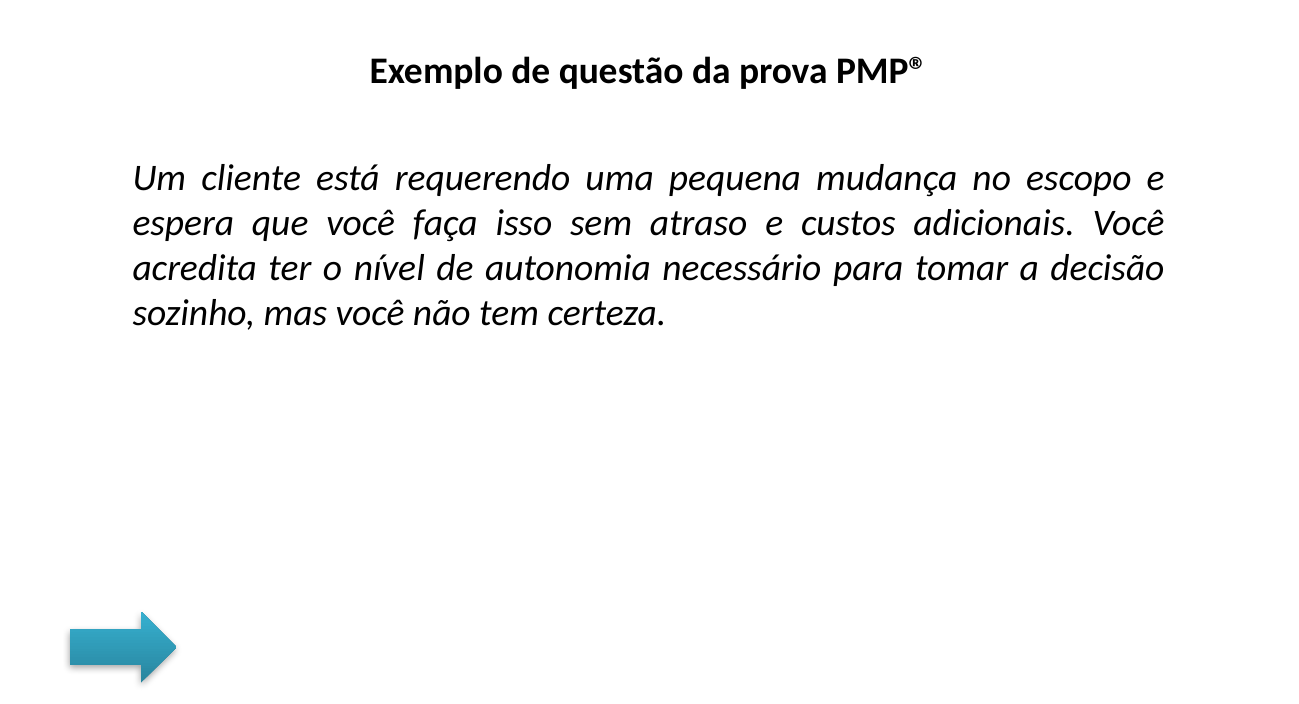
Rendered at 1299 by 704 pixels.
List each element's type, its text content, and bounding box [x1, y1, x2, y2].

text_box Um cliente está requerendo uma pequena mudança no escopo e espera que você faça isso sem atraso e custos adicionais. Você acredita ter o nível de autonomia necessário para tomar a decisão sozinho, mas você não tem certeza. [117, 145, 1181, 343]
text_box Exemplo de questão da prova PMP® [0, 40, 1299, 86]
text_box [70, 611, 177, 683]
